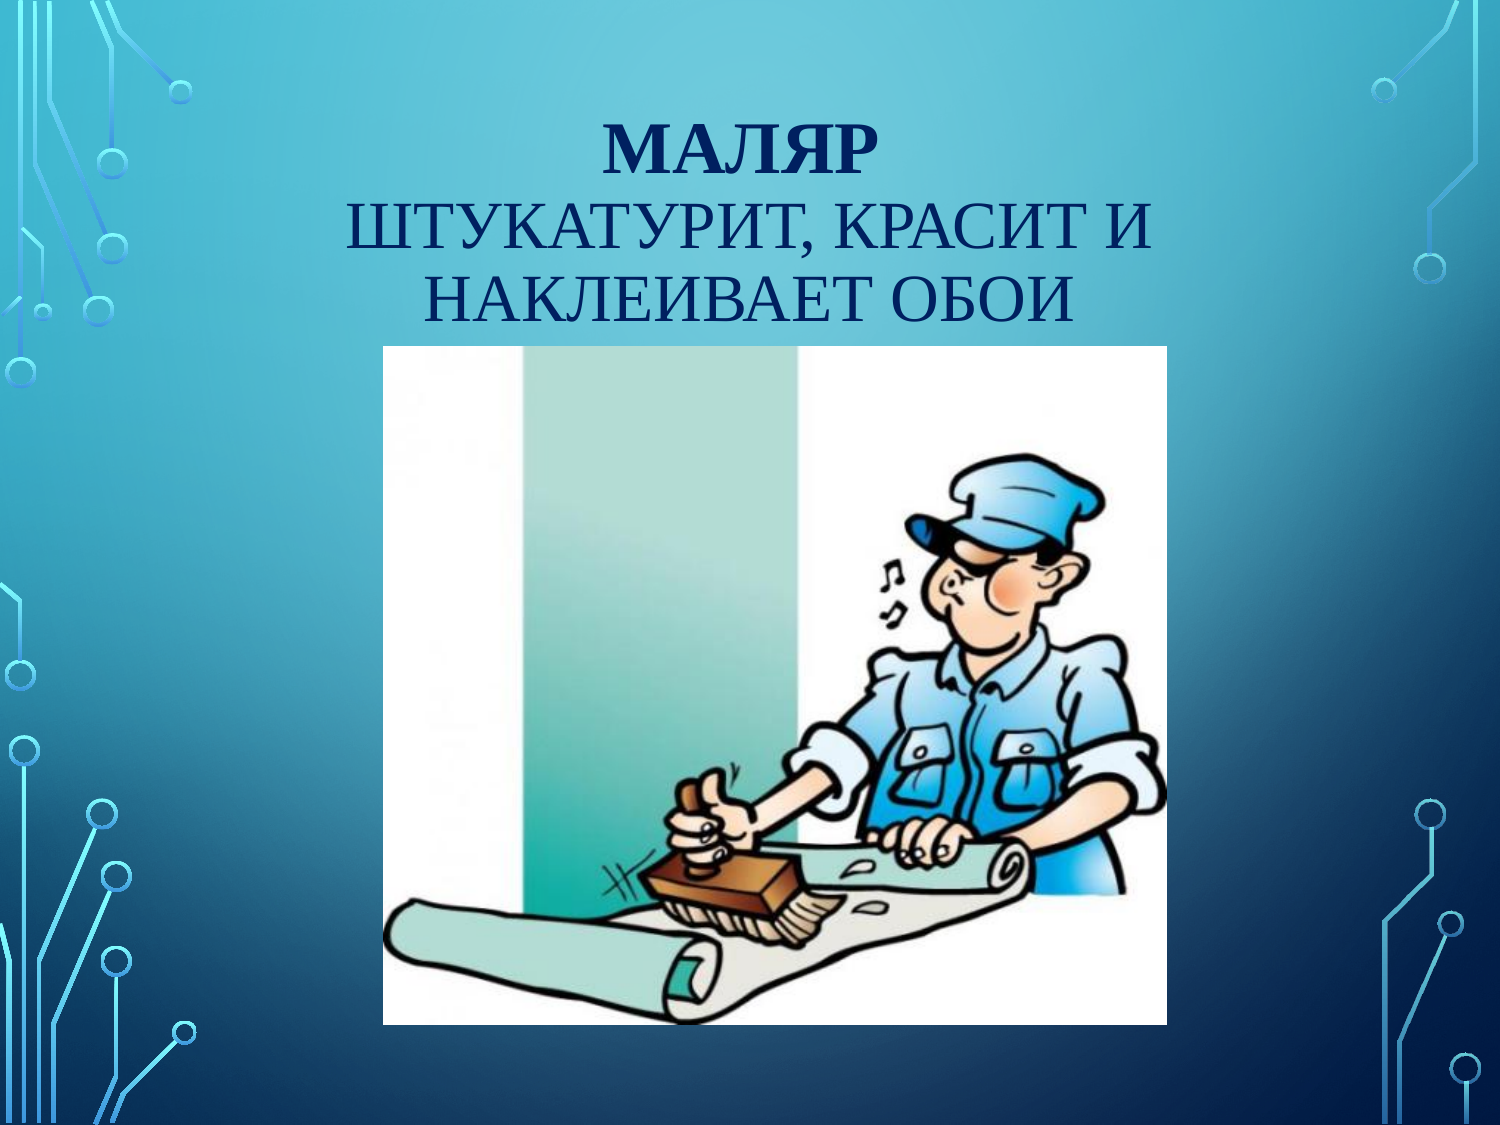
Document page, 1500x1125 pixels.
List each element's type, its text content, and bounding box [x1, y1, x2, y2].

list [383, 346, 1167, 1025]
title Маляр штукатурит, красит и наклеивает обои [140, 101, 1360, 344]
